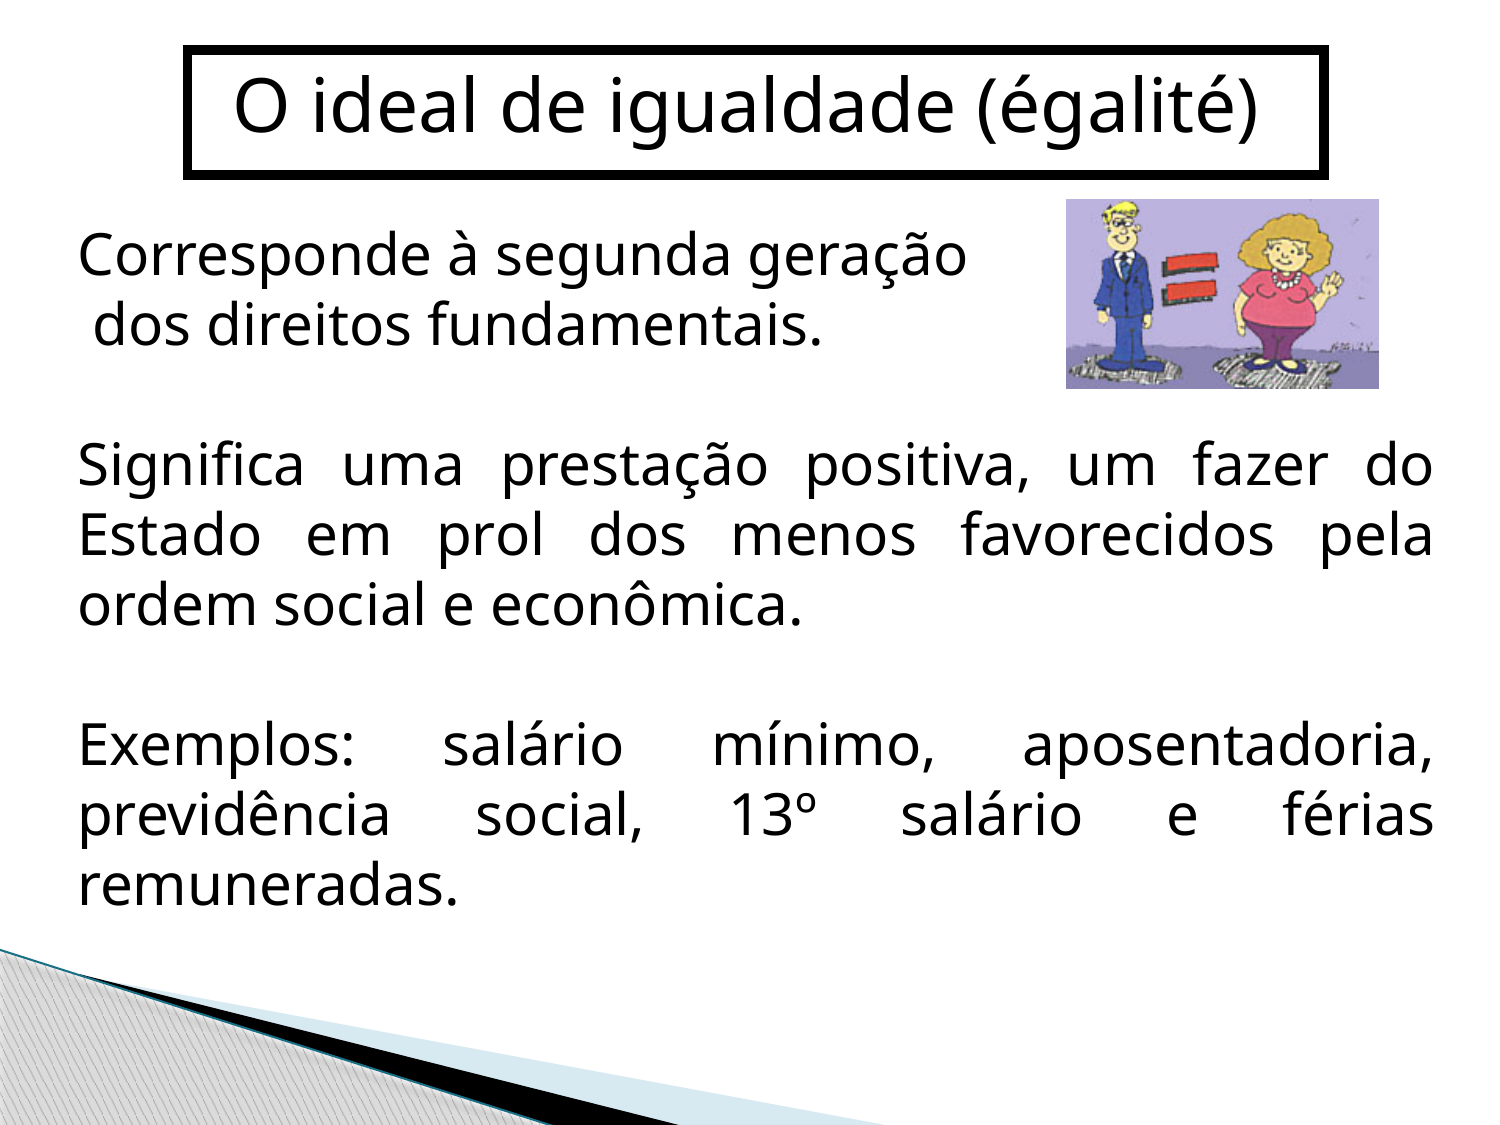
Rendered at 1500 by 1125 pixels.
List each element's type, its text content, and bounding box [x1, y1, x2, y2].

text_box O ideal de igualdade (égalité) Corresponde à segunda geração dos direitos fundamentais. Significa uma prestação positiva, um fazer do Estado em prol dos menos favorecidos pela ordem social e econômica. Exemplos: salário mínimo, aposentadoria, previdência social, 13º salário e férias remuneradas. [62, 49, 1450, 1025]
picture [1066, 198, 1380, 389]
text_box [187, 50, 1325, 175]
